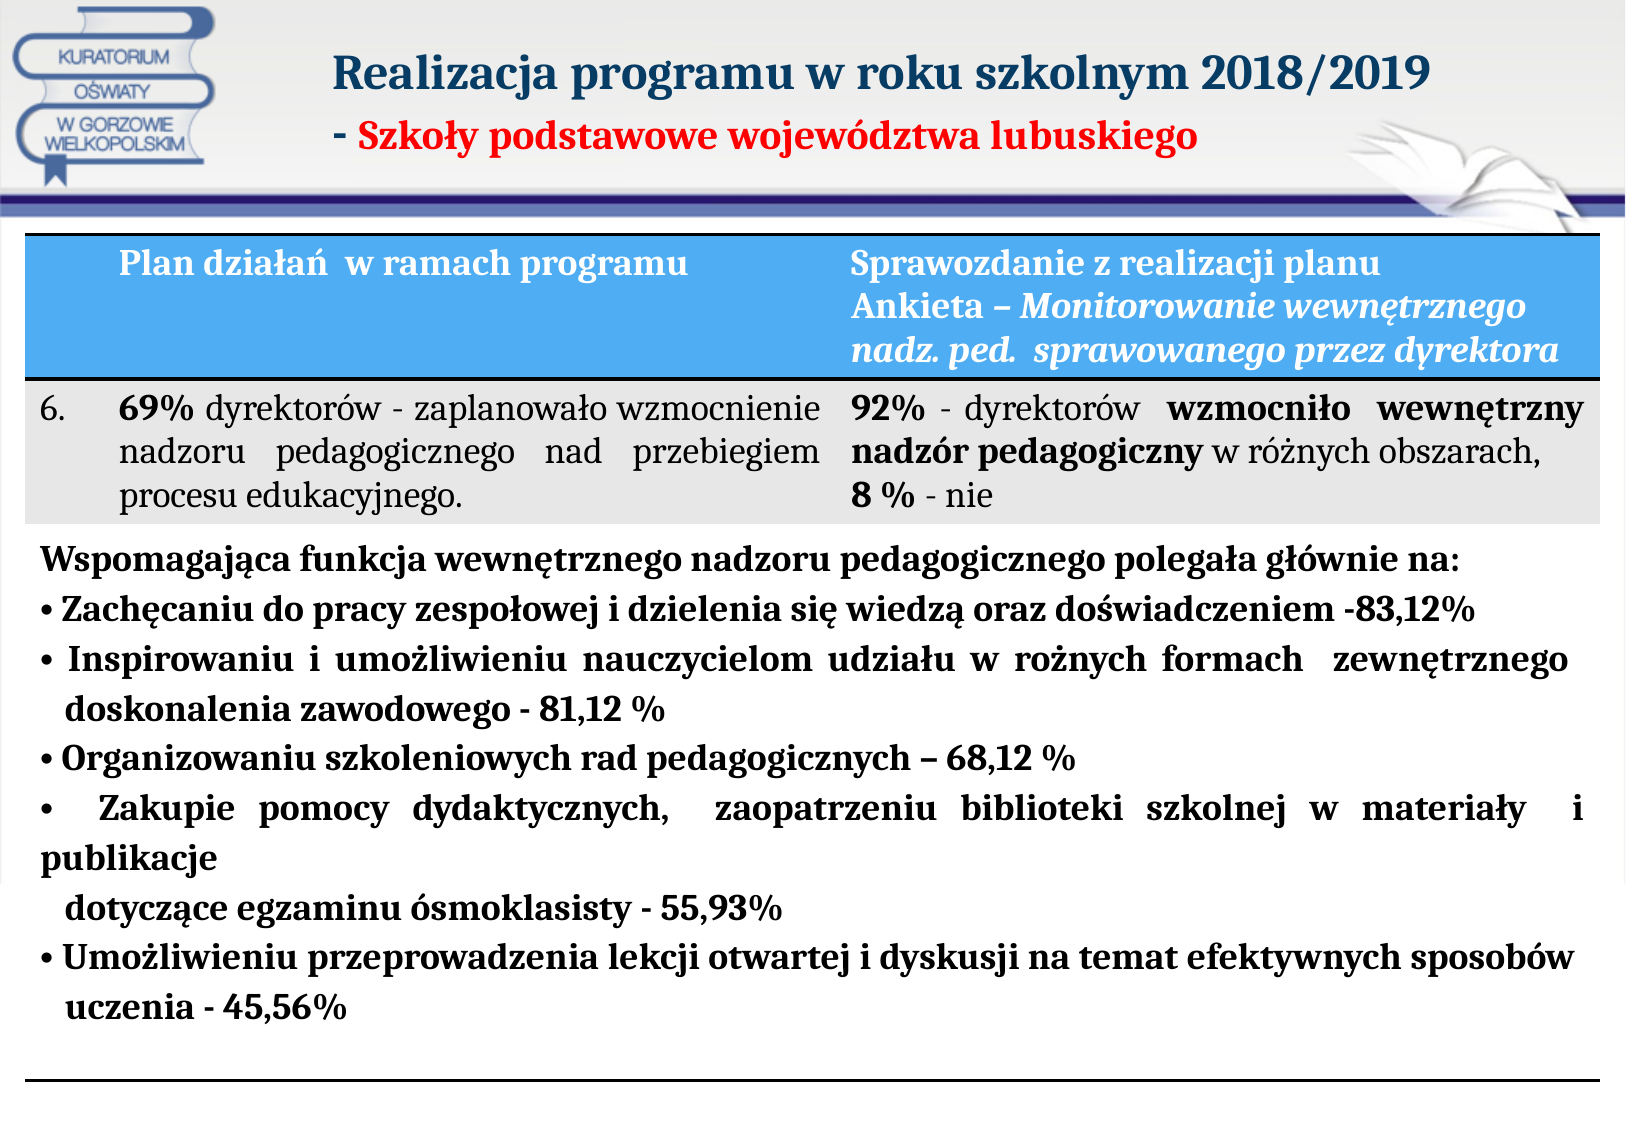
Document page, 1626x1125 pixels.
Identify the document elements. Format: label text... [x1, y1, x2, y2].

title Realizacja programu w roku szkolnym 2018/2019 - Szkoły podstawowe województwa lubuskiego [317, 23, 1600, 176]
picture [0, 0, 1626, 1125]
table_header Plan działań w ramach programu [104, 236, 836, 377]
table_header Sprawozdanie z realizacji planu Ankieta – Monitorowanie wewnętrznego nadz. ped. sprawowanego przez dyrektora [836, 236, 1600, 377]
table_header [25, 236, 104, 377]
table_cell 92% - dyrektorów wzmocniło wewnętrzny nadzór pedagogiczny w różnych obszarach, 8 % - nie [836, 381, 1600, 524]
table_cell 69% dyrektorów - zaplanowało wzmocnienie nadzoru pedagogicznego nad przebiegiem procesu edukacyjnego. [104, 381, 836, 524]
table_cell 6. [25, 381, 104, 524]
table_cell Wspomagająca funkcja wewnętrznego nadzoru pedagogicznego polegała głównie na: Zachęcaniu do pracy zespołowej i dzielenia się wiedzą oraz doświadczeniem -83,12% Inspirowaniu i umożliwieniu nauczycielom udziału w rożnych formach zewnętrznego doskonalenia zawodowego - 81,12 % Organizowaniu szkoleniowych rad pedagogicznych – 68,12 % Zakupie pomocy dydaktycznych, zaopatrzeniu biblioteki szkolnej w materiały i publikacje dotyczące egzaminu ósmoklasisty - 55,93% Umożliwieniu przeprowadzenia lekcji otwartej i dyskusji na temat efektywnych sposobów uczenia - 45,56% [25, 524, 1600, 1079]
